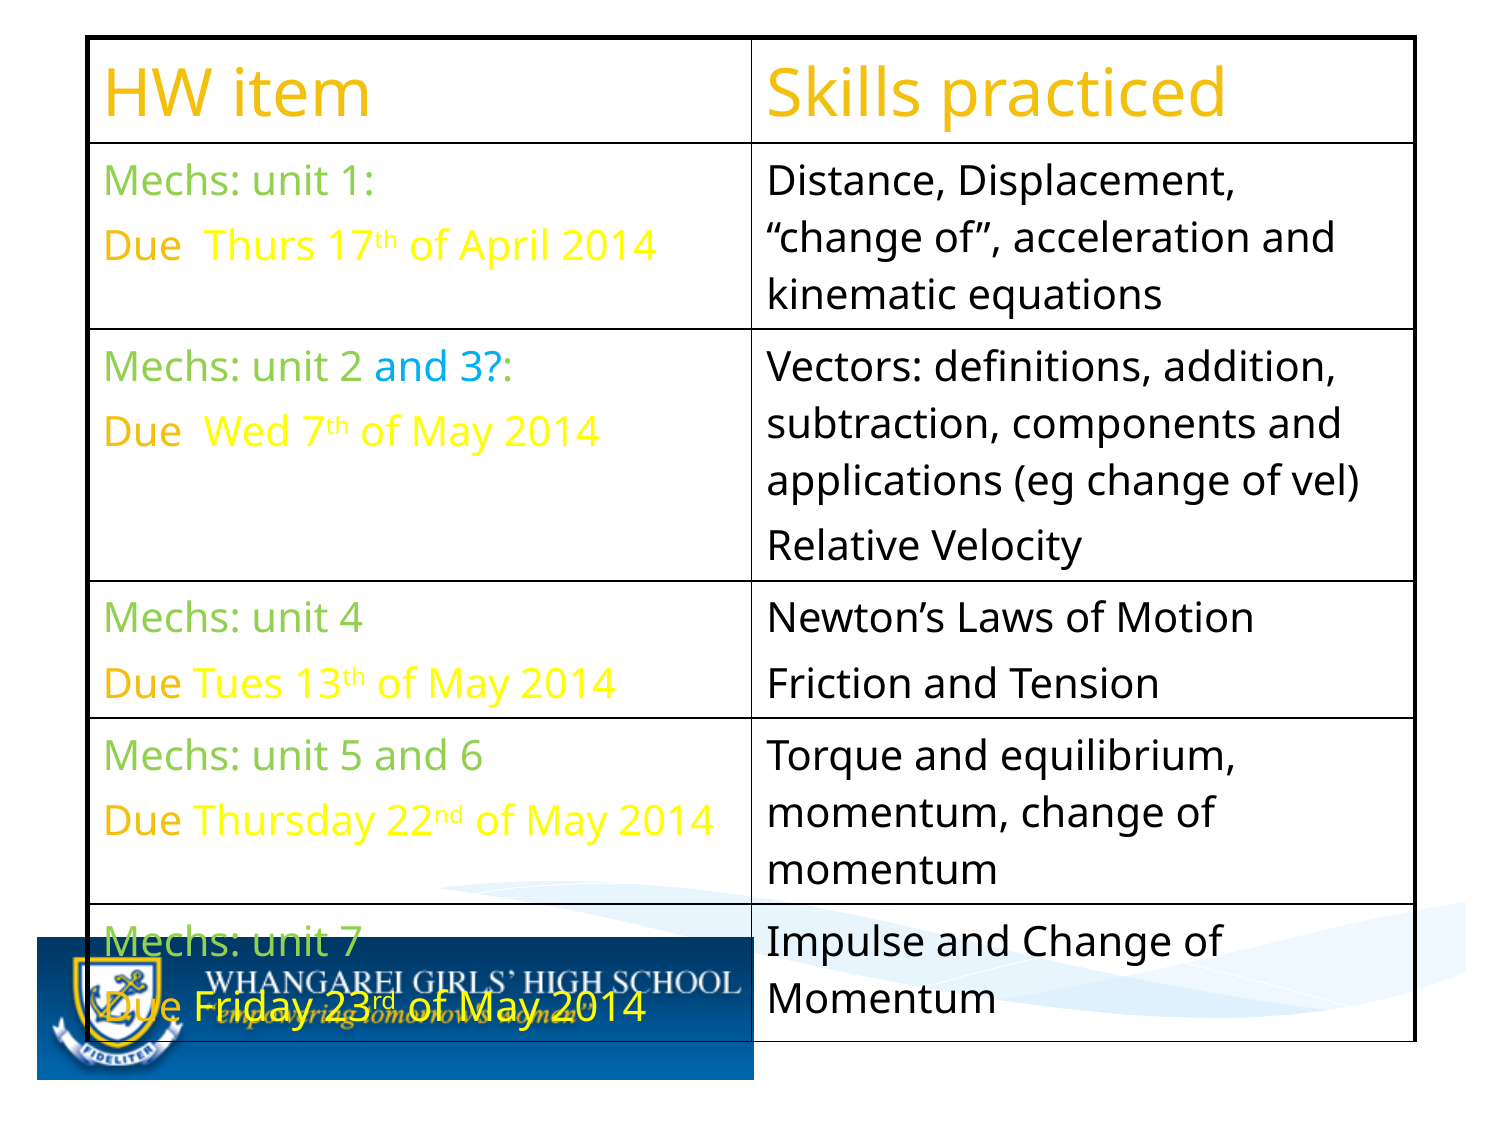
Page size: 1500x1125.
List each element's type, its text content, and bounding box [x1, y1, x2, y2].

table_cell Mechs: unit 2 and 3?: Due Wed 7th of May 2014 [90, 330, 751, 580]
table_cell Newton’s Laws of Motion Friction and Tension [752, 582, 1413, 717]
table_header HW item [90, 40, 751, 142]
table_cell Mechs: unit 4 Due Tues 13th of May 2014 [90, 582, 751, 717]
table_header Skills practiced [752, 40, 1413, 142]
table_cell Impulse and Change of Momentum [752, 905, 1413, 1041]
table_cell Torque and equilibrium, momentum, change of momentum [752, 719, 1413, 903]
table_cell Mechs: unit 5 and 6 Due Thursday 22nd of May 2014 [90, 719, 751, 903]
table_cell Mechs: unit 7 Due Friday 23rd of May 2014 [90, 905, 751, 935]
table_cell Distance, Displacement, “change of”, acceleration and kinematic equations [752, 144, 1413, 328]
picture [37, 937, 754, 1080]
table_cell Vectors: definitions, addition, subtraction, components and applications (eg change of vel) Relative Velocity [752, 330, 1413, 580]
table_cell Mechs: unit 1: Due Thurs 17th of April 2014 [90, 144, 751, 328]
